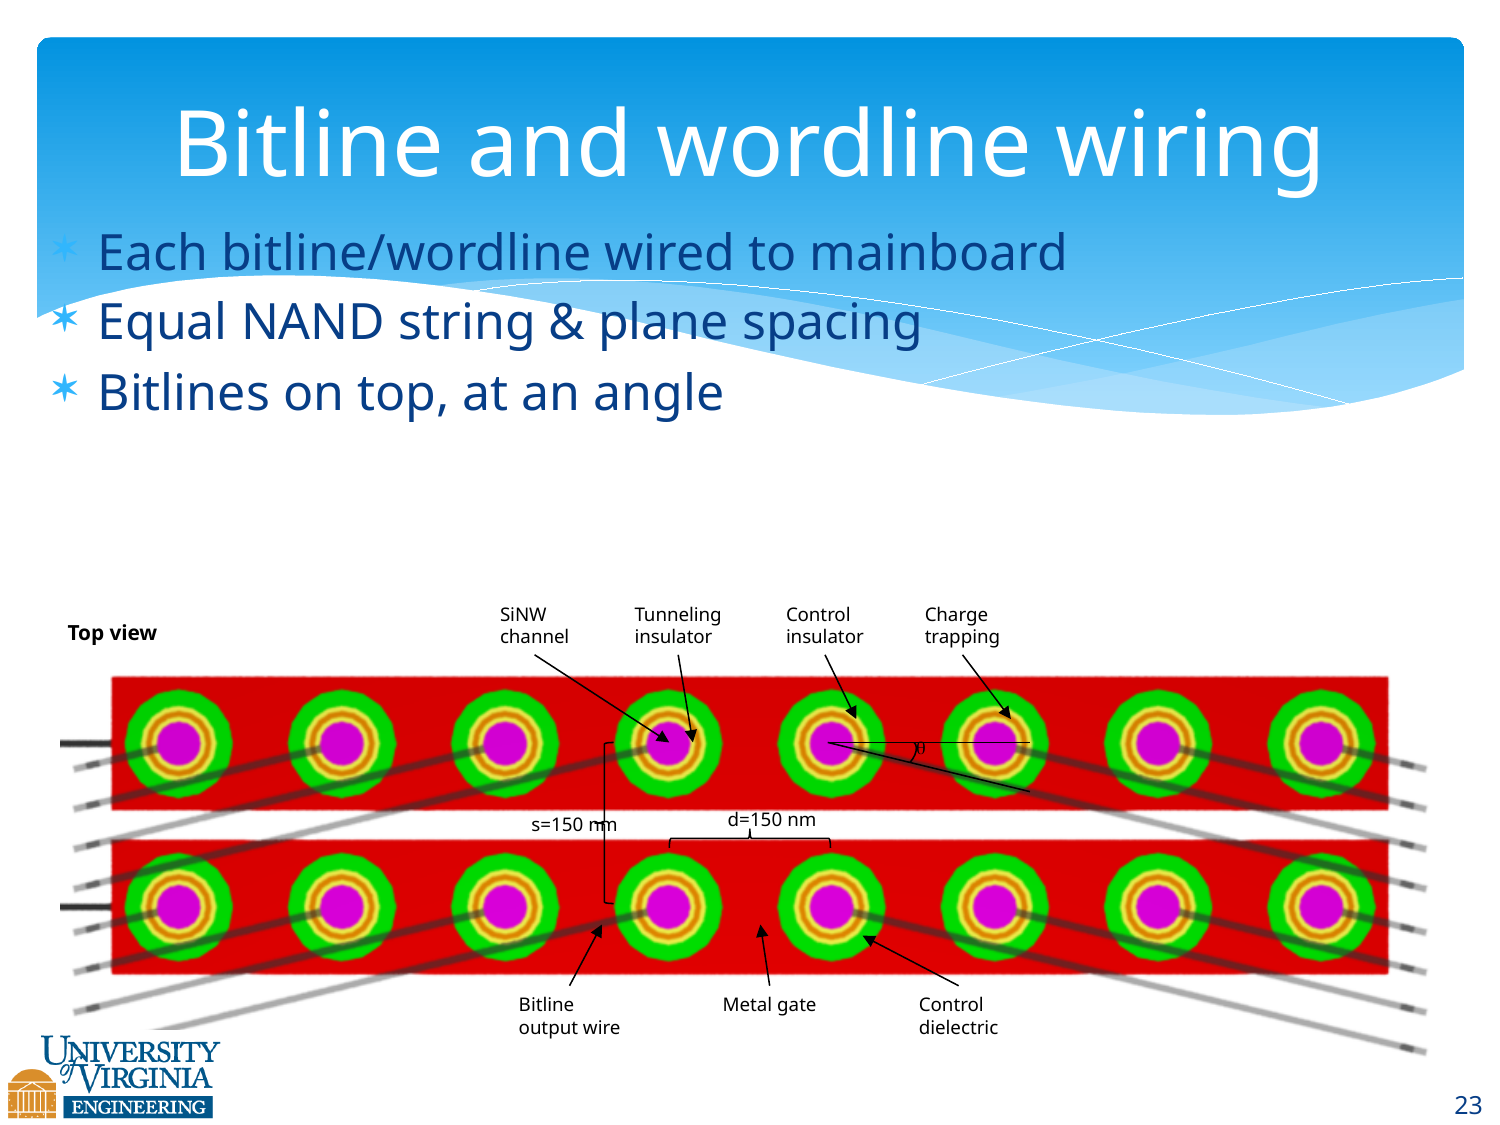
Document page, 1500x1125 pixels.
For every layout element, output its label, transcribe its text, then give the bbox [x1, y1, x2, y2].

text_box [60, 594, 1441, 1068]
picture [0, 1030, 226, 1125]
title Bitline and wordline wiring [75, 37, 1425, 243]
slide_number 23 [1437, 1087, 1500, 1125]
